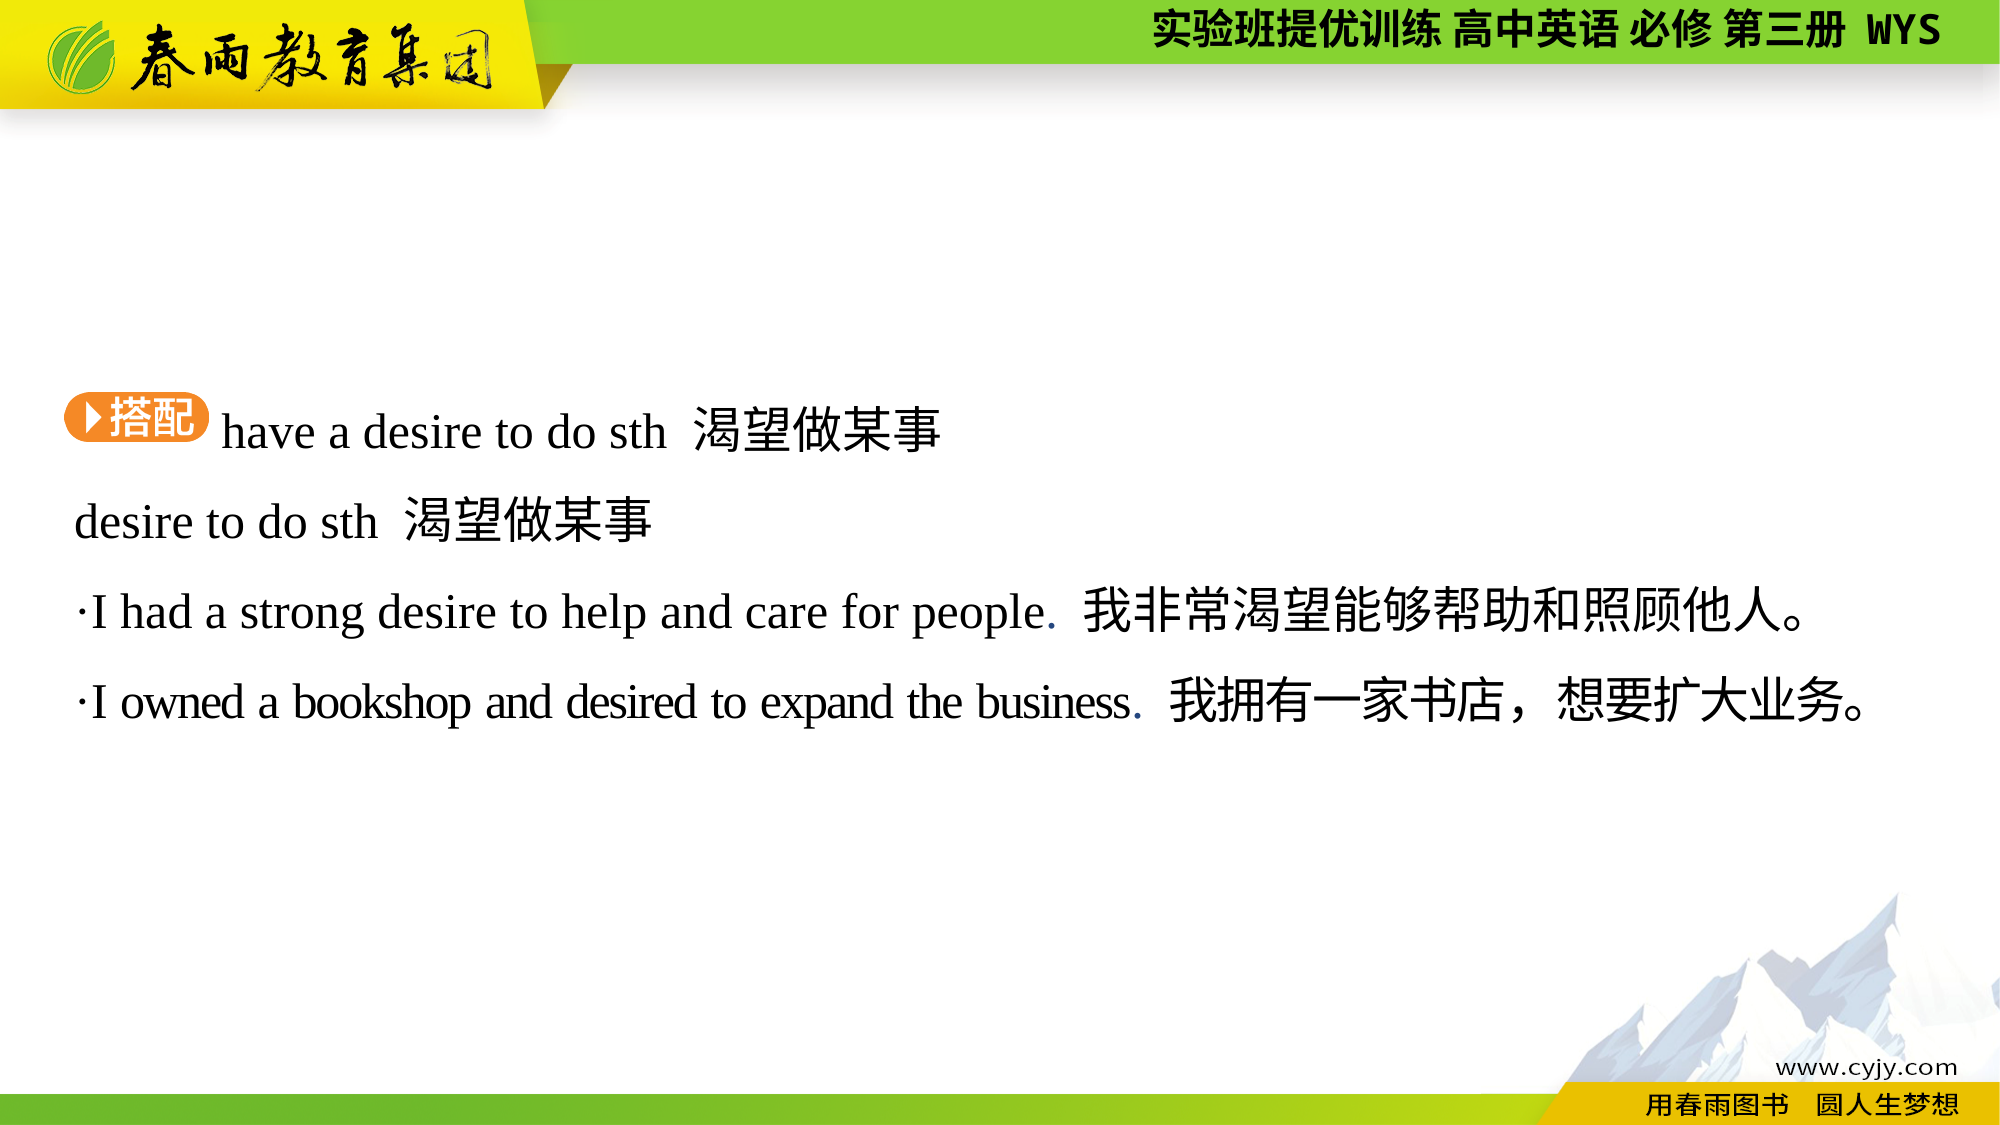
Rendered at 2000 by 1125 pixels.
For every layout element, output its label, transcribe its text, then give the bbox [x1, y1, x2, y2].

picture [0, 0, 2000, 1125]
list have a desire to do sth 渴望做某事 desire to do sth 渴望做某事 ·I had a strong desire to help and care for people. 我非常渴望能够帮助和照顾他人。 ·I owned a bookshop and desired to expand the business. 我拥有一家书店，想要扩大业务。 [59, 360, 1944, 728]
